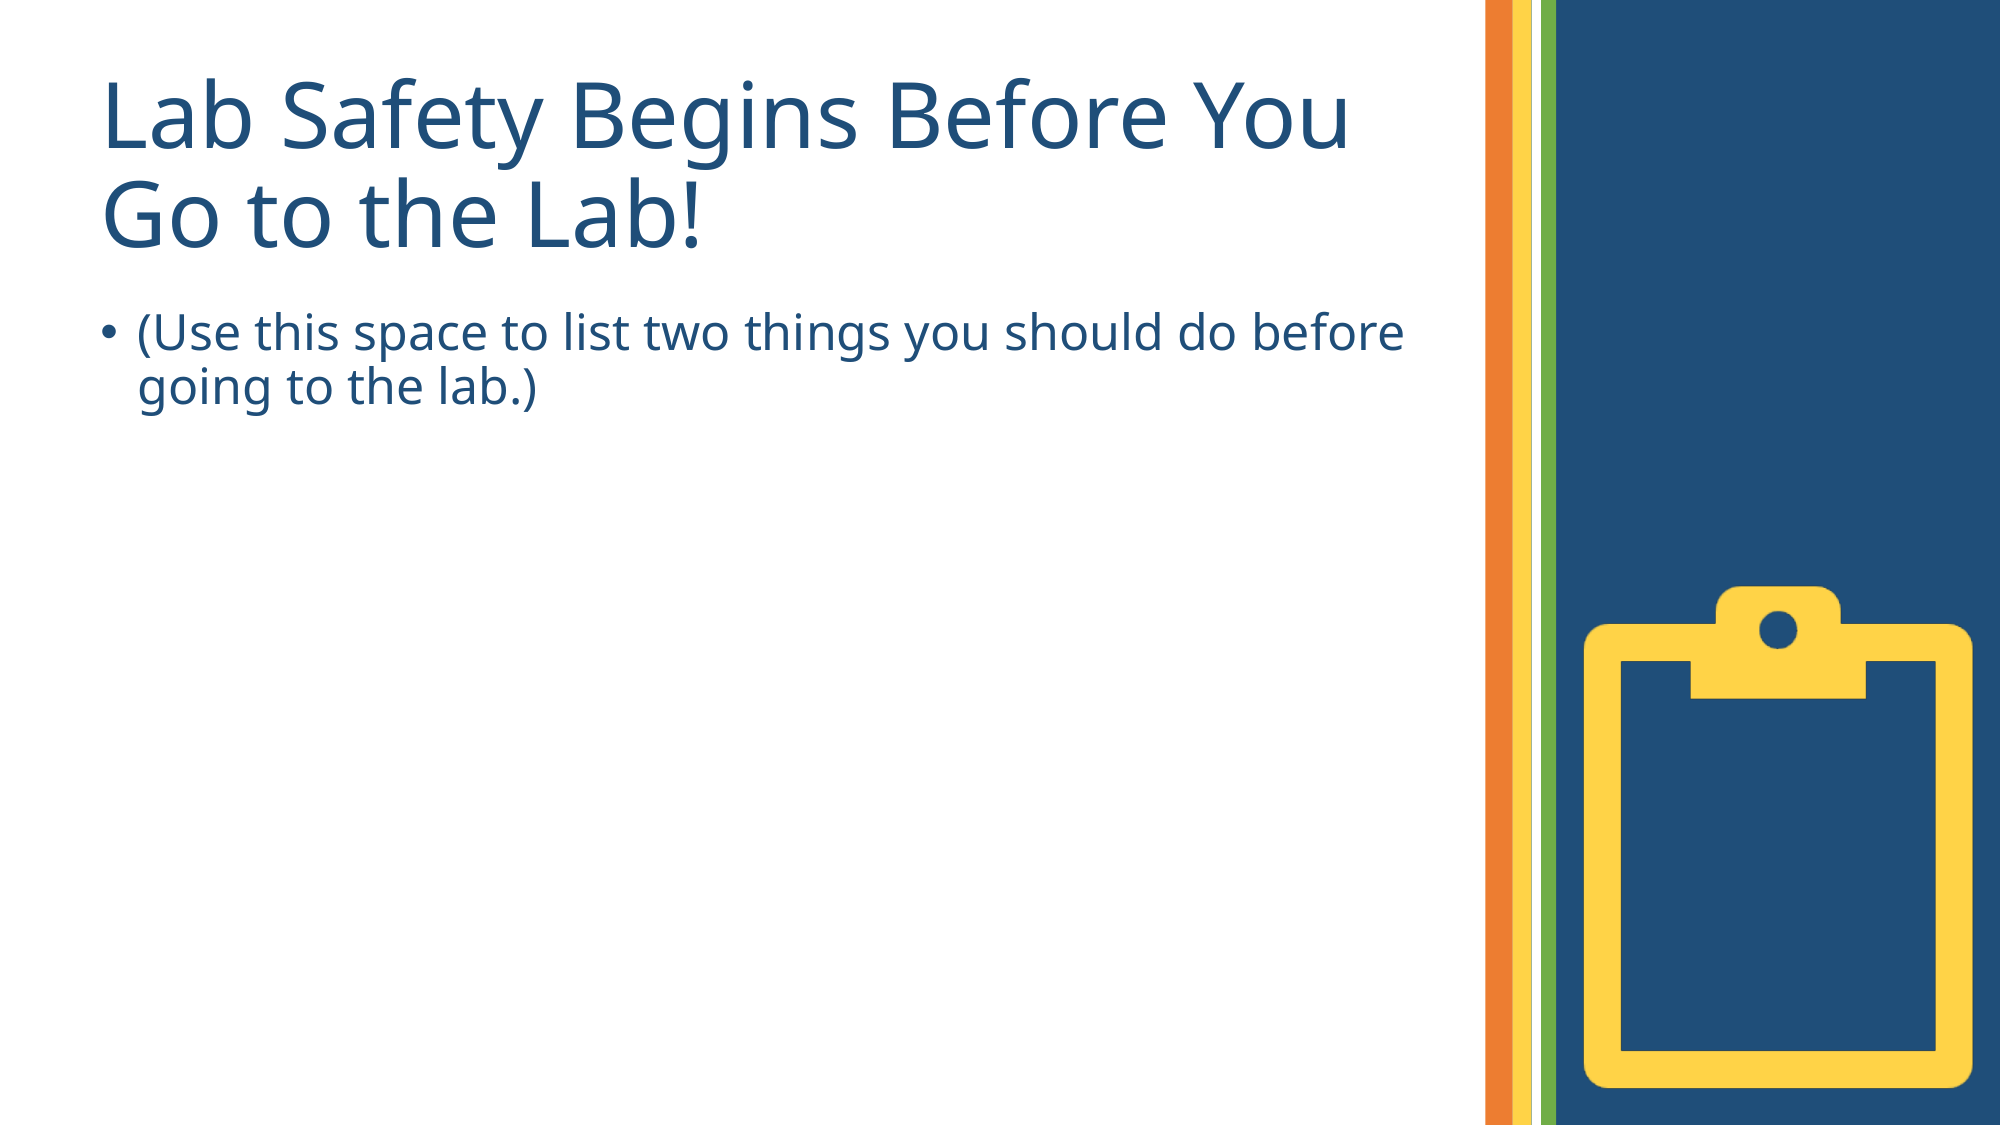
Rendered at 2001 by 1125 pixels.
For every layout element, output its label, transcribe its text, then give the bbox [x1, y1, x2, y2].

list (Use this space to list two things you should do before going to the lab.) [85, 299, 1460, 1014]
title Lab Safety Begins Before You Go to the Lab! [85, 59, 1460, 278]
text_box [1477, 0, 2000, 1125]
